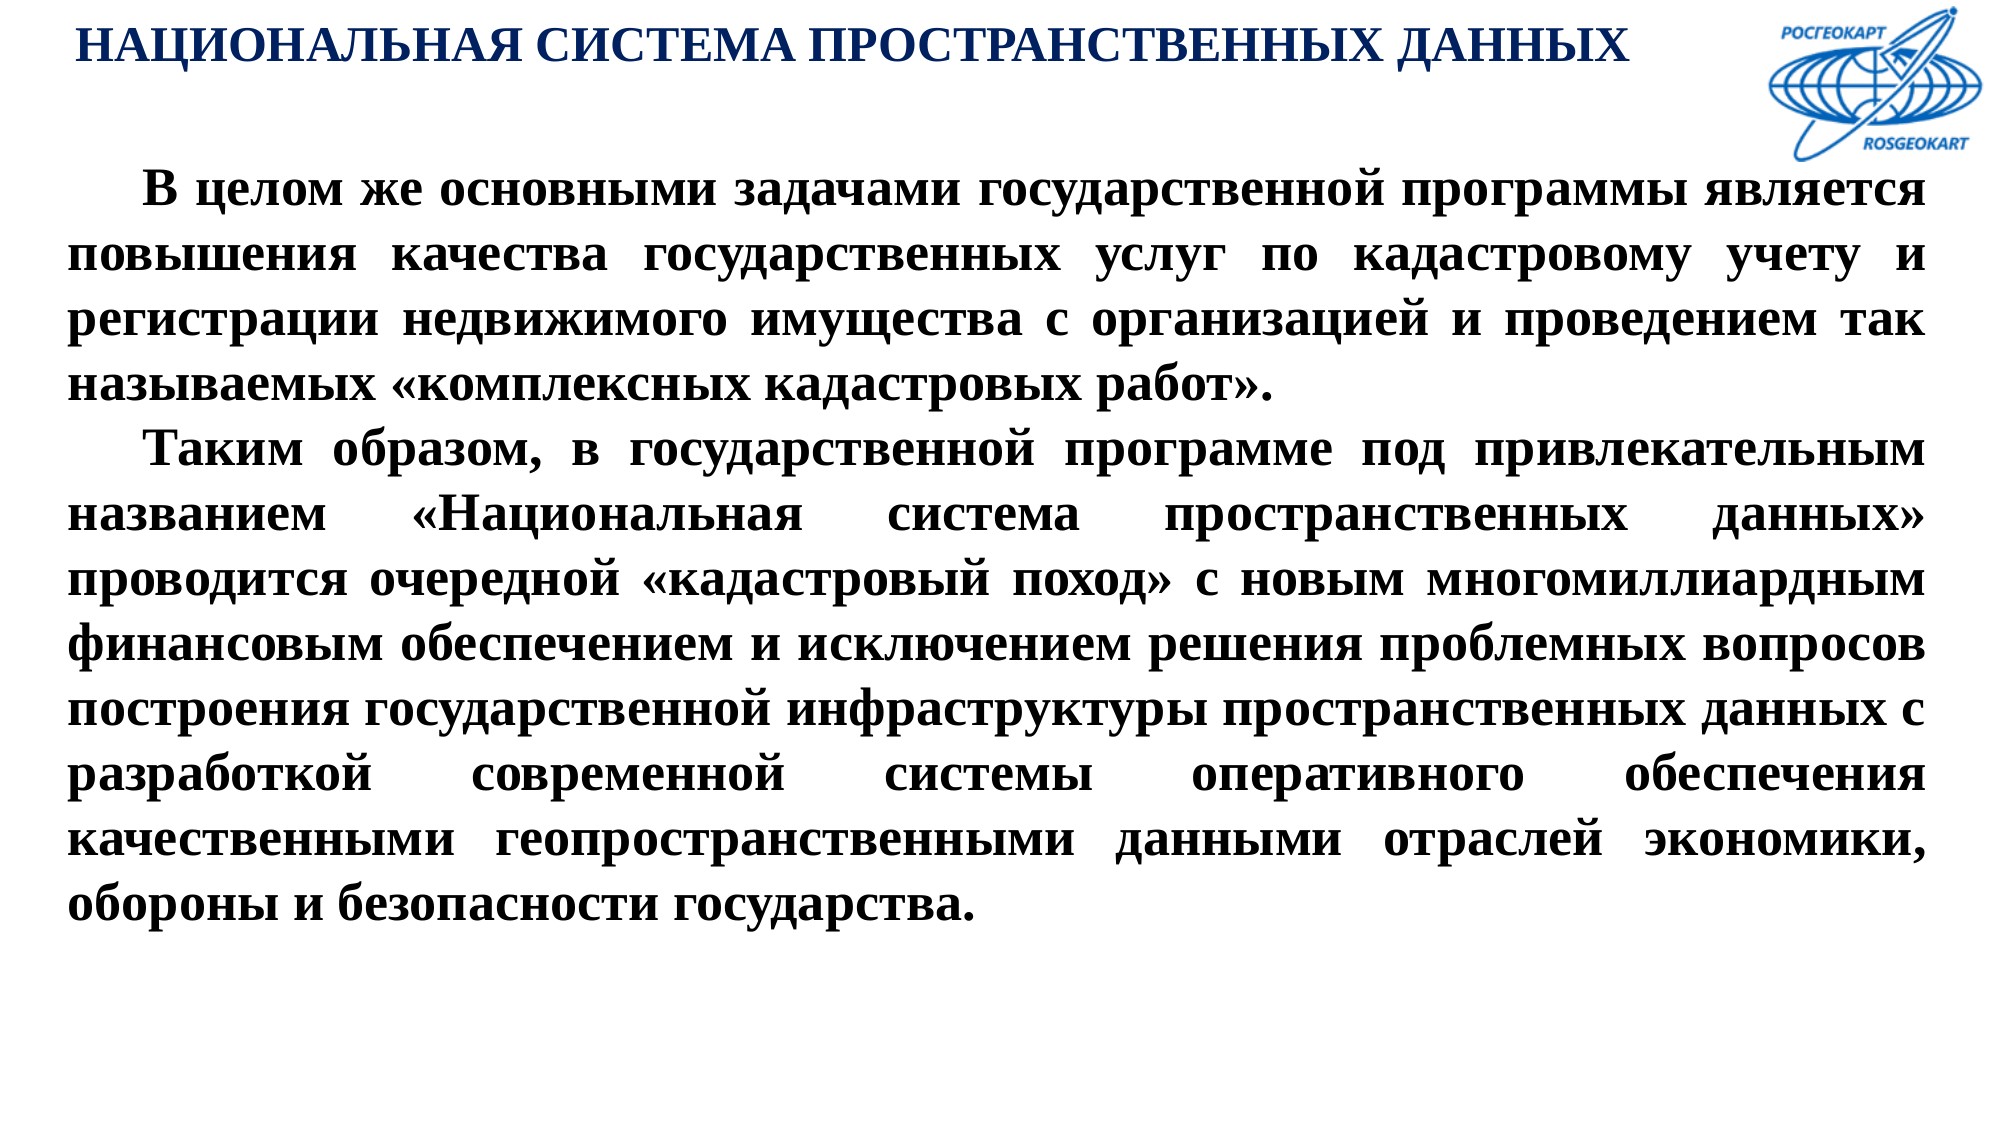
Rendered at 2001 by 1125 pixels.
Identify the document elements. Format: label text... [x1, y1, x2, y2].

picture [1757, 6, 1994, 162]
text_box НАЦИОНАЛЬНАЯ СИСТЕМА ПРОСТРАНСТВЕННЫХ ДАННЫХ [0, 3, 1707, 79]
text_box В целом же основными задачами государственной программы является повышения качества государственных услуг по кадастровому учету и регистрации недвижимого имущества с организацией и проведением так называемых «комплексных кадастровых работ». Таким образом, в государственной программе под привлекательным названием «Национальная система пространственных данных» проводится очередной «кадастровый поход» с новым многомиллиардным финансовым обеспечением и исключением решения проблемных вопросов построения государственной инфраструктуры пространственных данных с разработкой современной системы оперативного обеспечения качественными геопространственными данными отраслей экономики, обороны и безопасности государства. [53, 143, 1944, 939]
